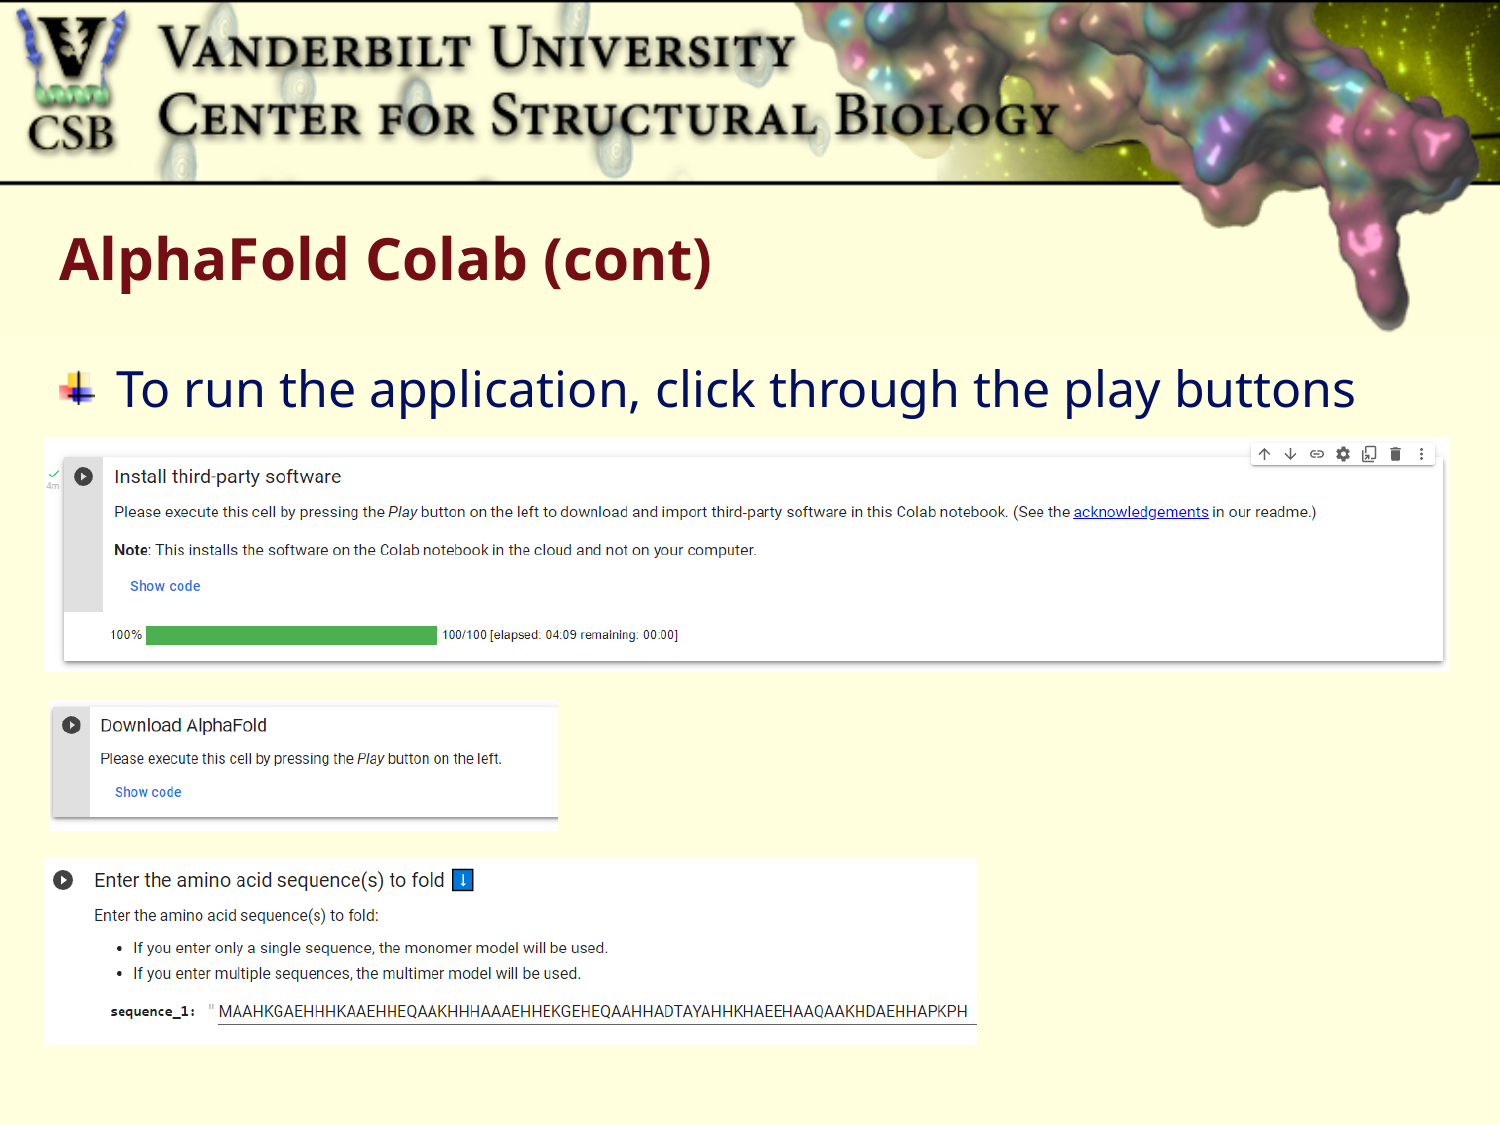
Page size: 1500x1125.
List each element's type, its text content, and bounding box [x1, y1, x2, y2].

picture [44, 857, 977, 1045]
picture [0, 0, 1500, 338]
picture [59, 369, 95, 405]
picture [44, 437, 1451, 672]
title AlphaFold Colab (cont) [44, 187, 1308, 338]
list To run the application, click through the play buttons [44, 678, 1451, 1088]
list To run the application, click through the play buttons [44, 349, 1451, 437]
picture [49, 699, 558, 831]
